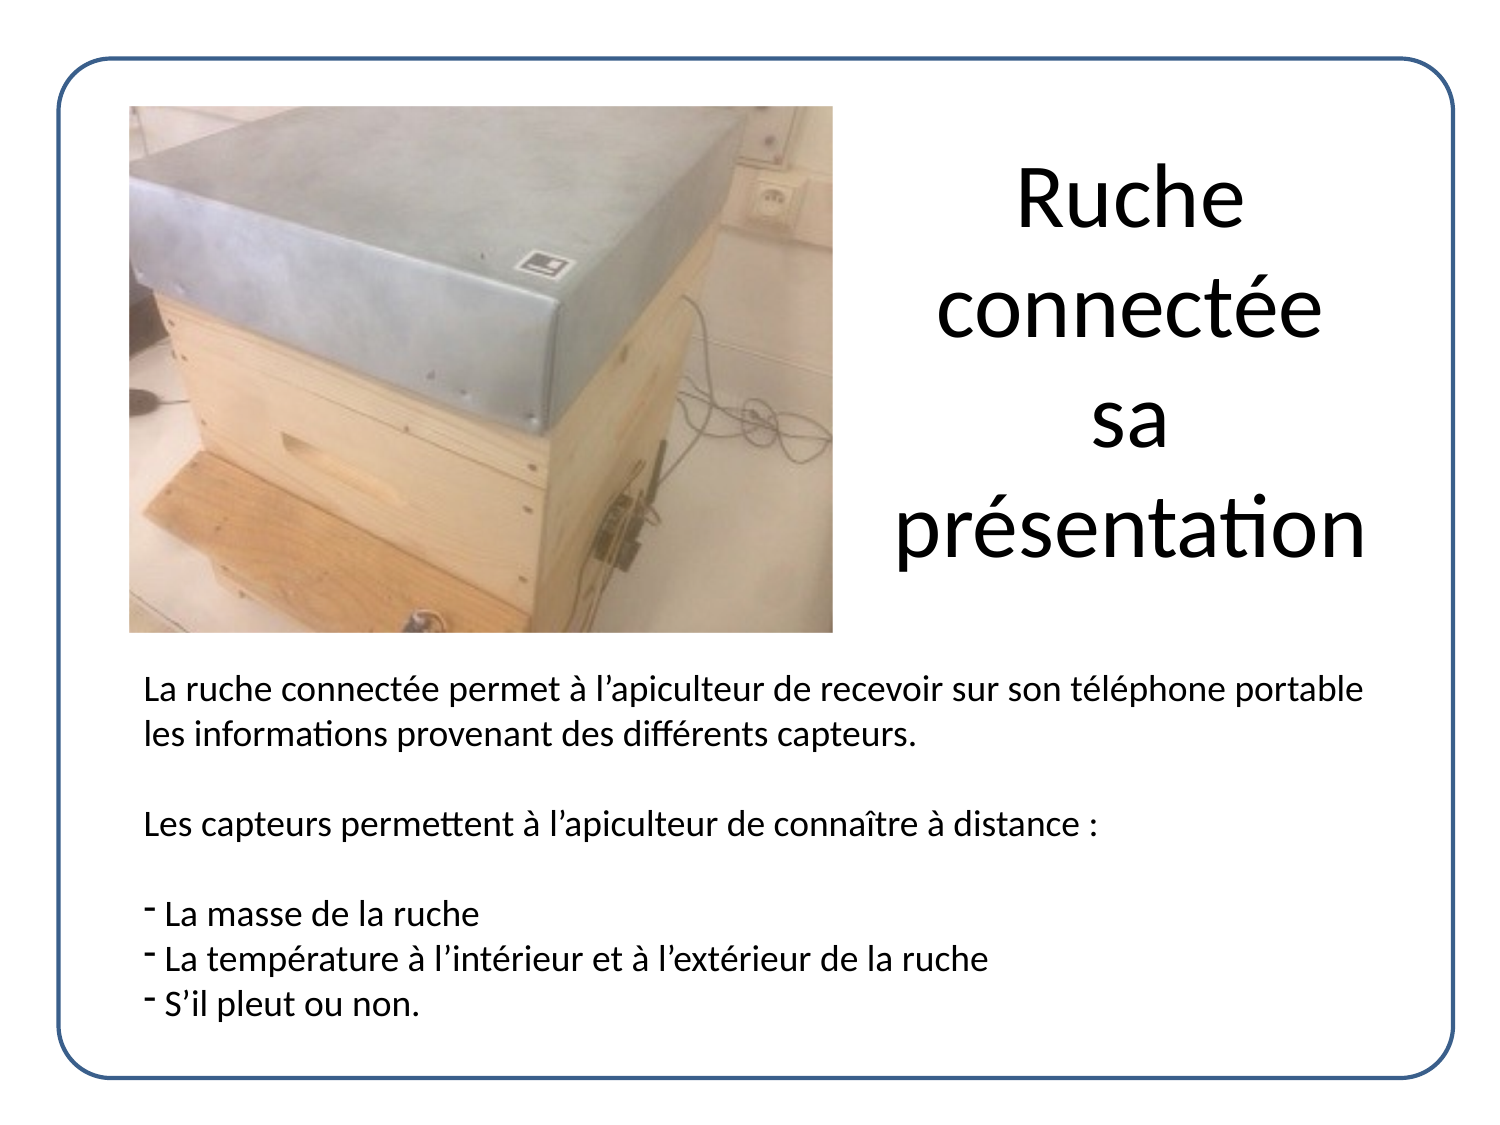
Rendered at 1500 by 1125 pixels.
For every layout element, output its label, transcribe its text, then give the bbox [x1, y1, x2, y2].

text_box La ruche connectée permet à l’apiculteur de recevoir sur son téléphone portable les informations provenant des différents capteurs. Les capteurs permettent à l’apiculteur de connaître à distance : La masse de la ruche La température à l’intérieur et à l’extérieur de la ruche S’il pleut ou non. [128, 656, 1418, 1031]
text_box Ruche connectée sa présentation [855, 128, 1407, 584]
picture [128, 105, 833, 633]
text_box [56, 56, 1456, 1081]
